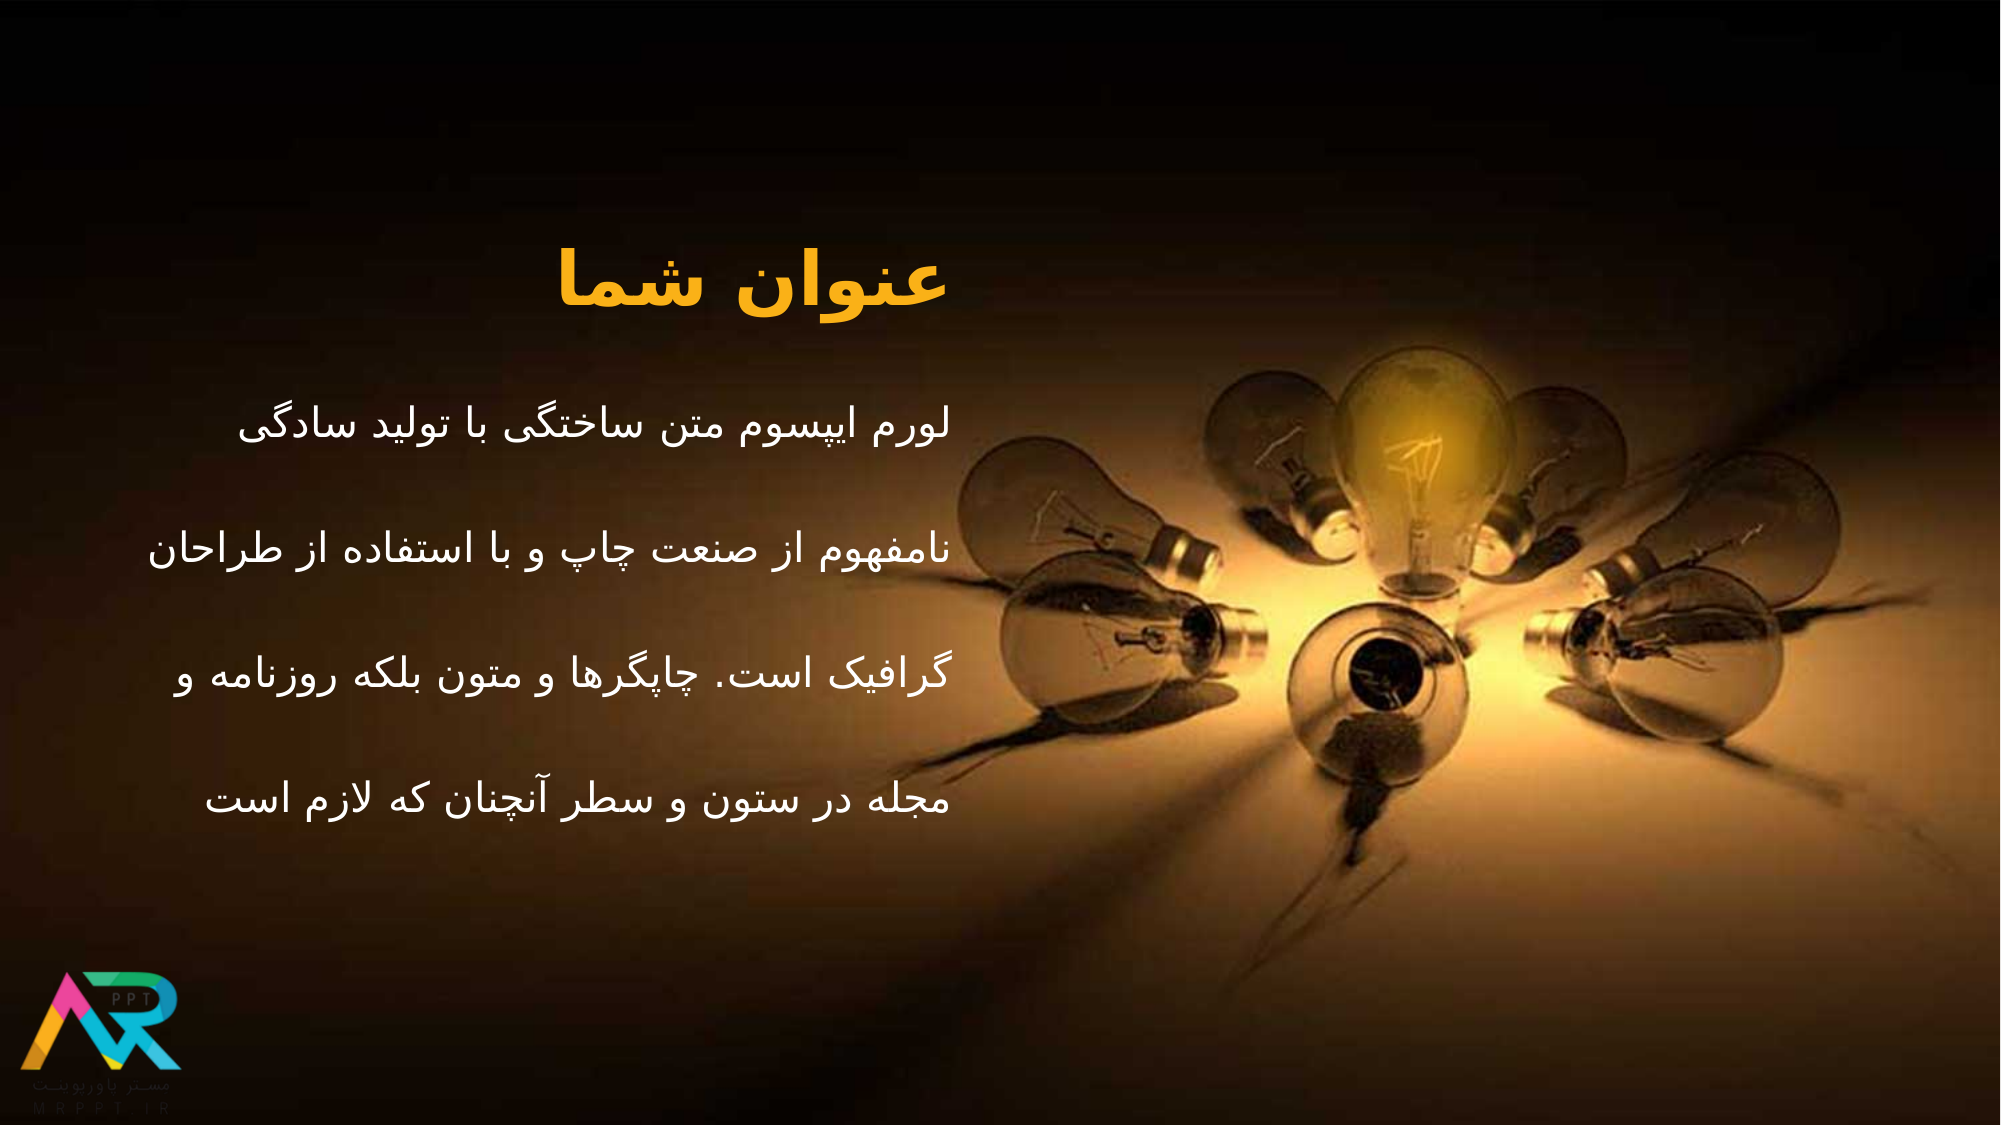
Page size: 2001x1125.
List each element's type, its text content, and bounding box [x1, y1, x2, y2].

text_box عنوان شما [0, 215, 953, 321]
picture [0, 0, 2001, 1125]
text_box لورم ایپسوم متن ساختگی با تولید سادگی نامفهوم از صنعت چاپ و با استفاده از طراحان گرافیک است. چاپگرها و متون بلکه روزنامه و مجله در ستون و سطر آنچنان که لازم است [116, 320, 953, 678]
